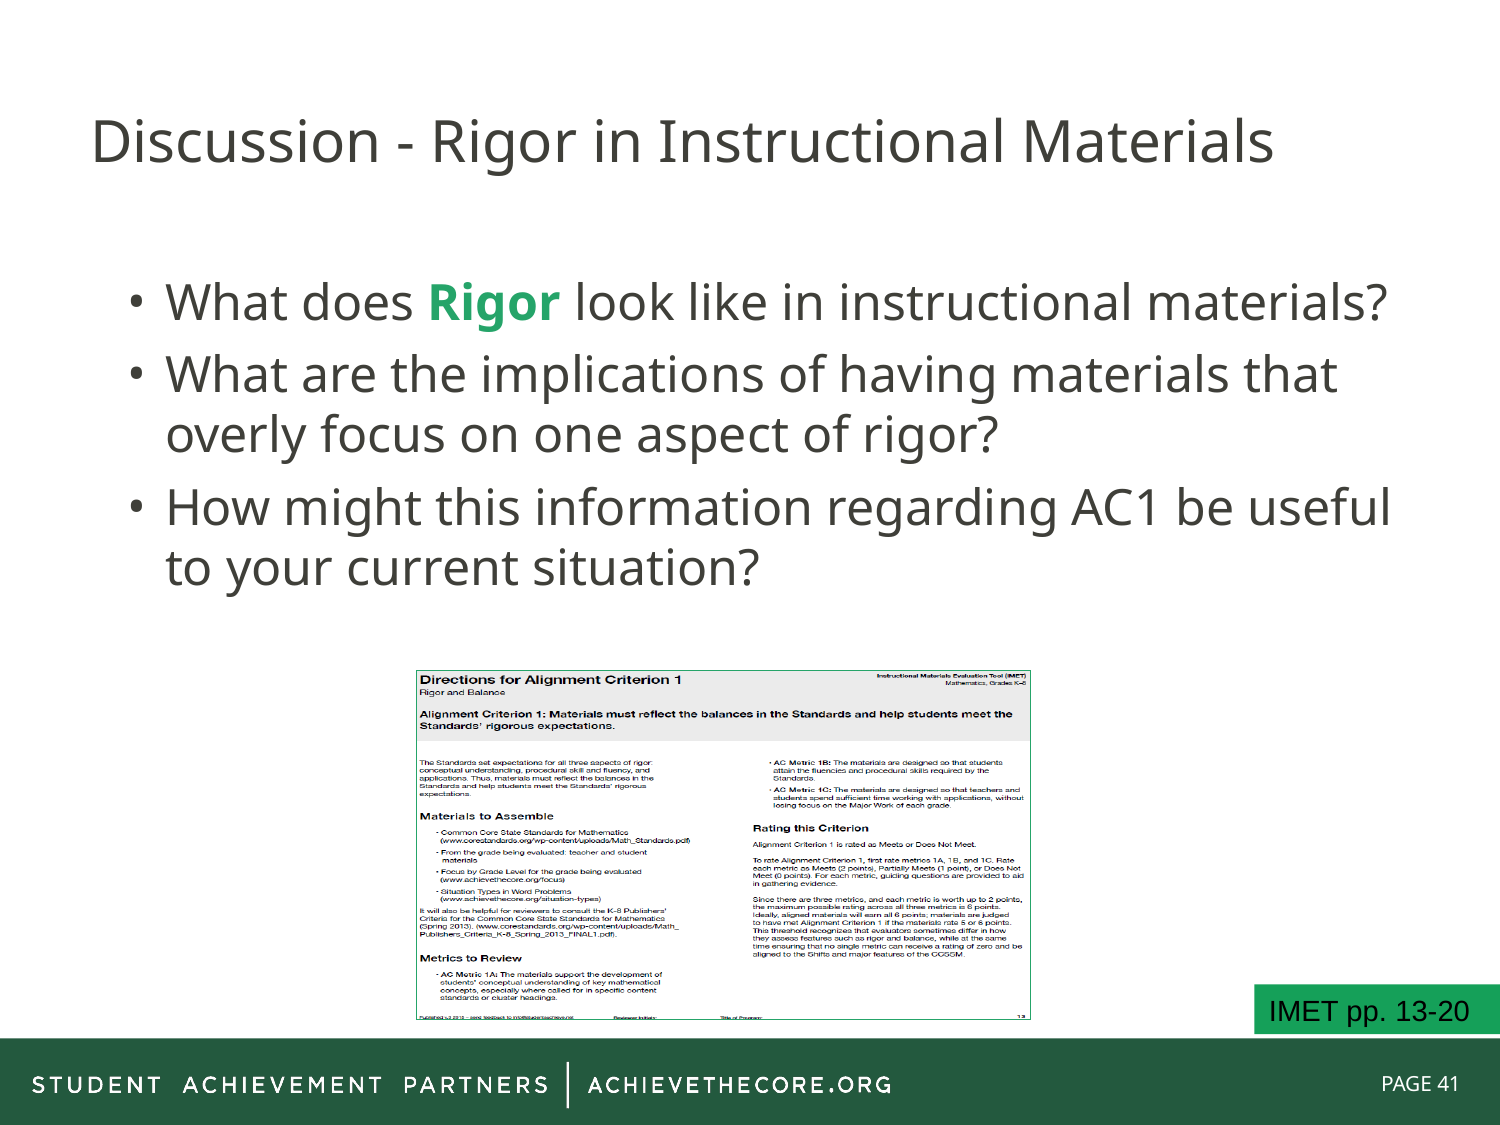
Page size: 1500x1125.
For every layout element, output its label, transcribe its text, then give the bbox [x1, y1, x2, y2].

picture [12, 1055, 911, 1112]
text_box IMET pp. 13-20 [1254, 984, 1500, 1035]
list What does Rigor look like in instructional materials? What are the implications of having materials that overly focus on one aspect of rigor? How might this information regarding AC1 be useful to your current situation? [75, 262, 1425, 1005]
title Discussion - Rigor in Instructional Materials [75, 45, 1425, 233]
picture [416, 670, 1031, 1021]
